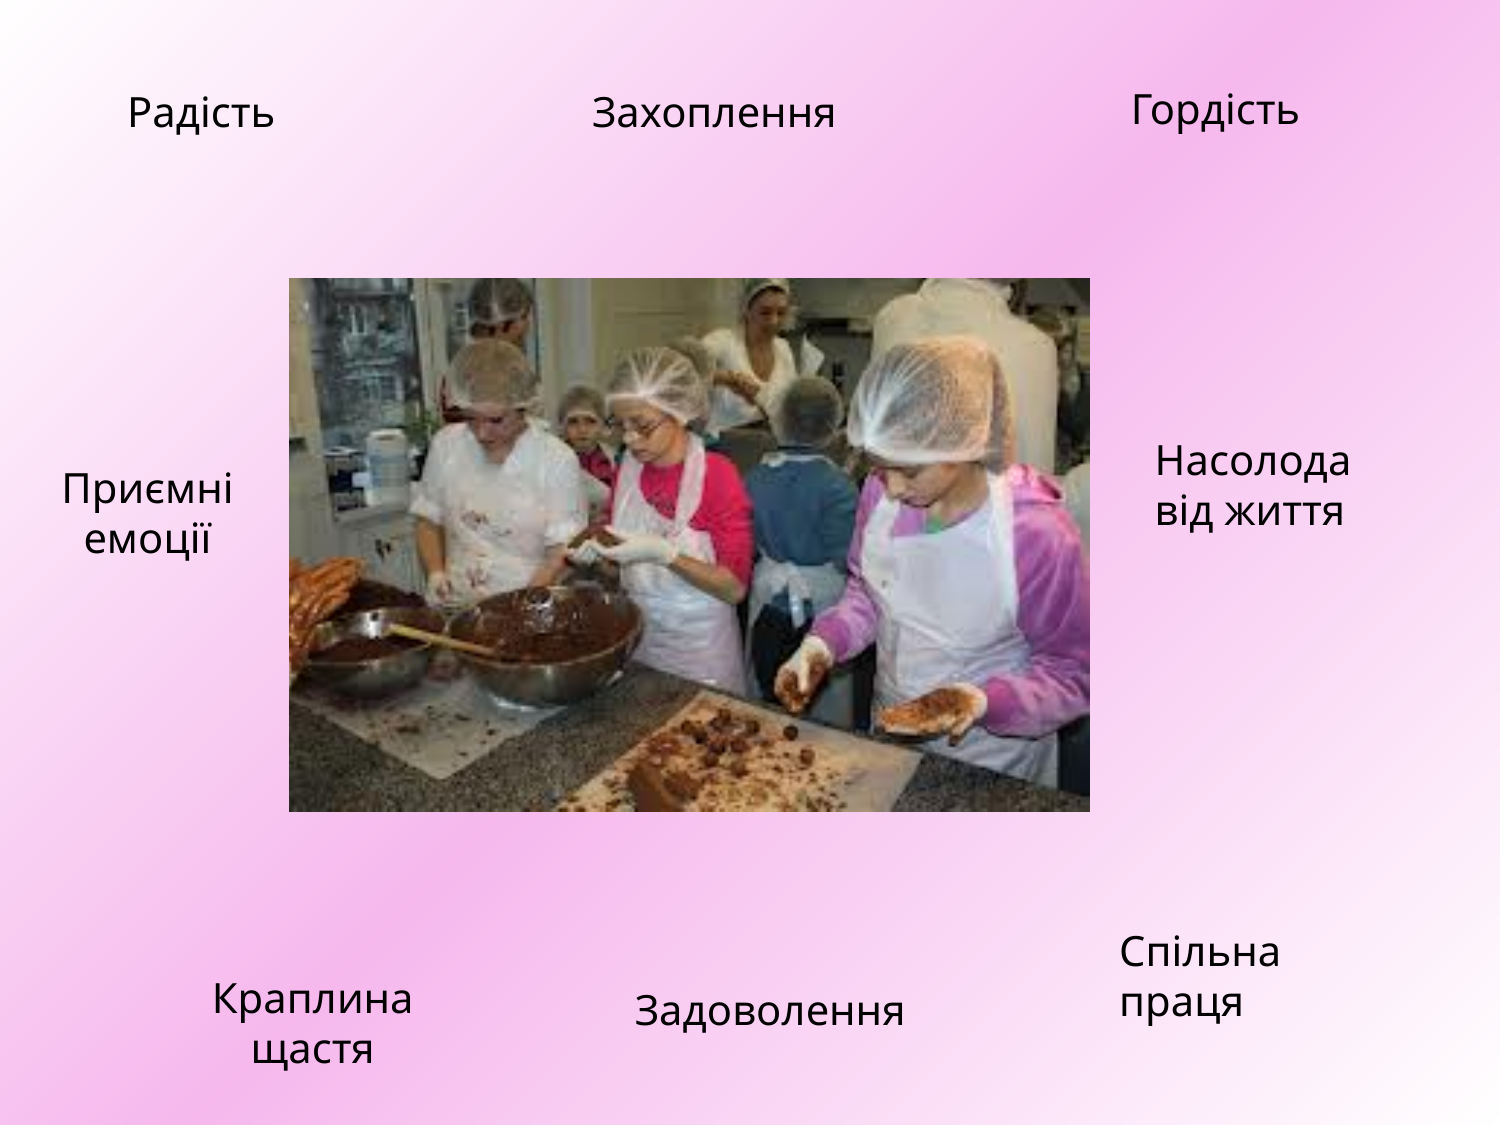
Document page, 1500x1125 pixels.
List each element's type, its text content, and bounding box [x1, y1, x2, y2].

text_box Захоплення [577, 78, 892, 144]
text_box Краплина щастя [171, 964, 455, 1079]
text_box Спільна праця [1104, 916, 1400, 1032]
picture [289, 278, 1091, 812]
text_box Насолода від життя [1139, 426, 1424, 542]
text_box Гордість [1116, 75, 1424, 141]
text_box Радість [112, 78, 373, 143]
text_box Приємні емоції [29, 454, 266, 570]
text_box Задоволення [620, 976, 975, 1041]
